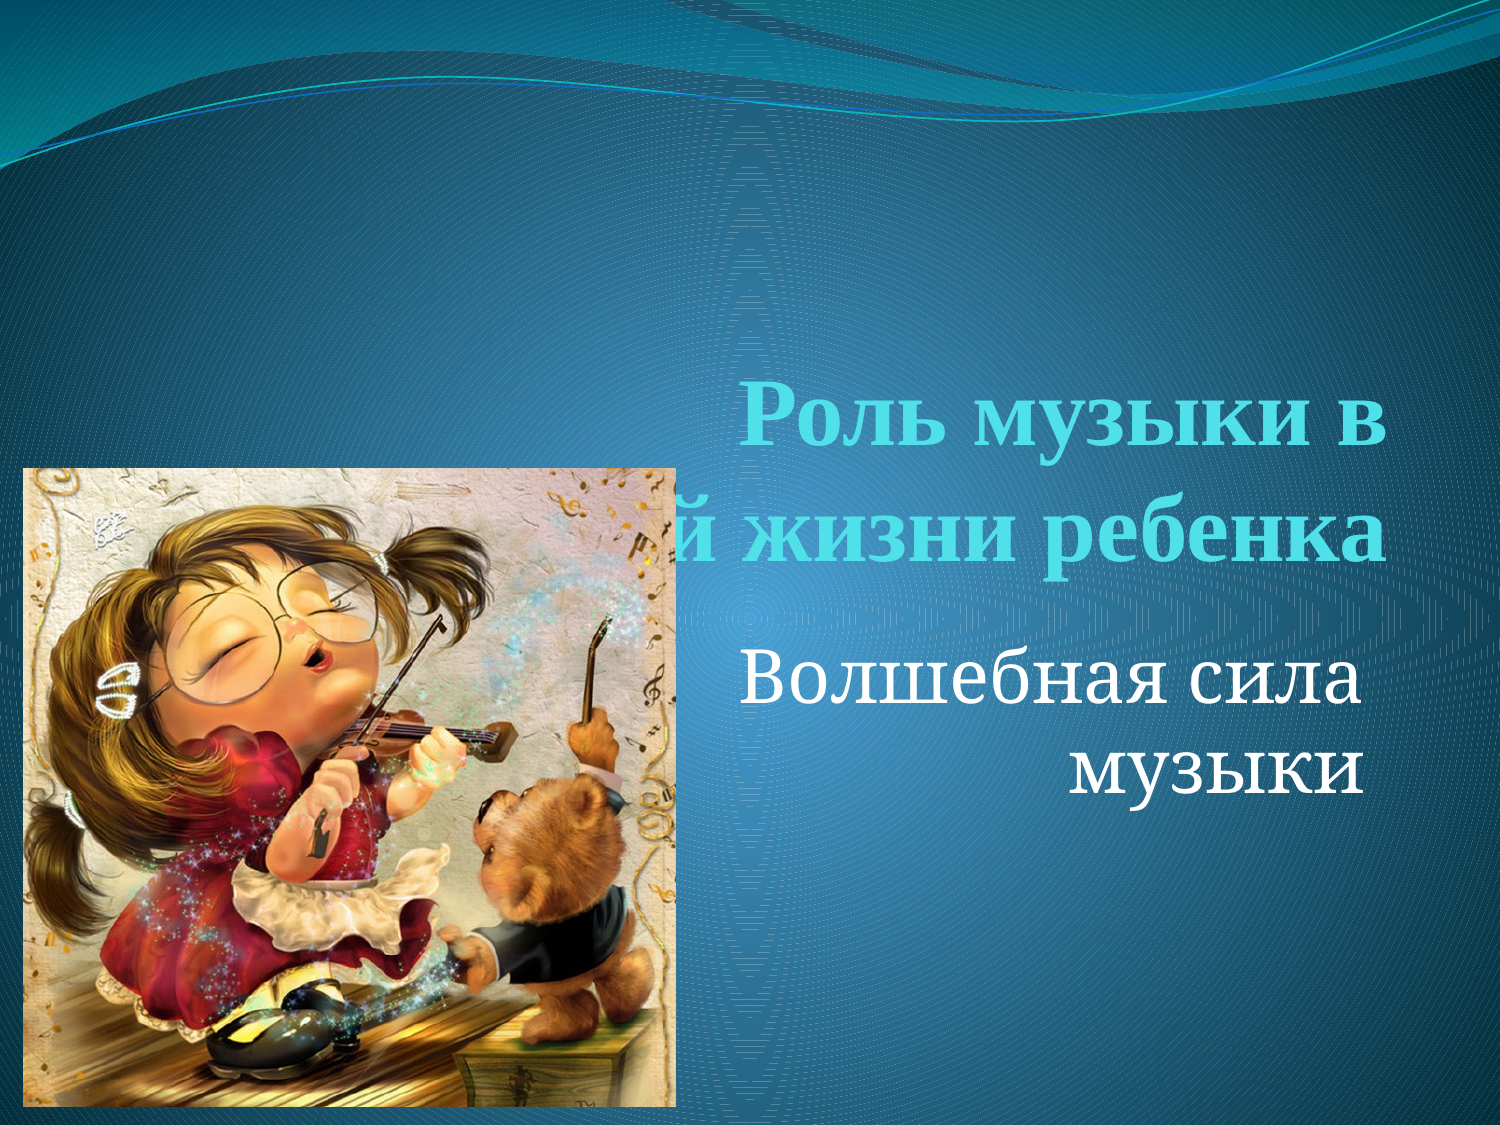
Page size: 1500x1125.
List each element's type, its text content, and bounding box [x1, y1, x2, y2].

picture [23, 468, 676, 1107]
title Роль музыки в повседневной жизни ребенка [117, 339, 1393, 581]
subtitle Волшебная сила музыки [738, 621, 1376, 818]
